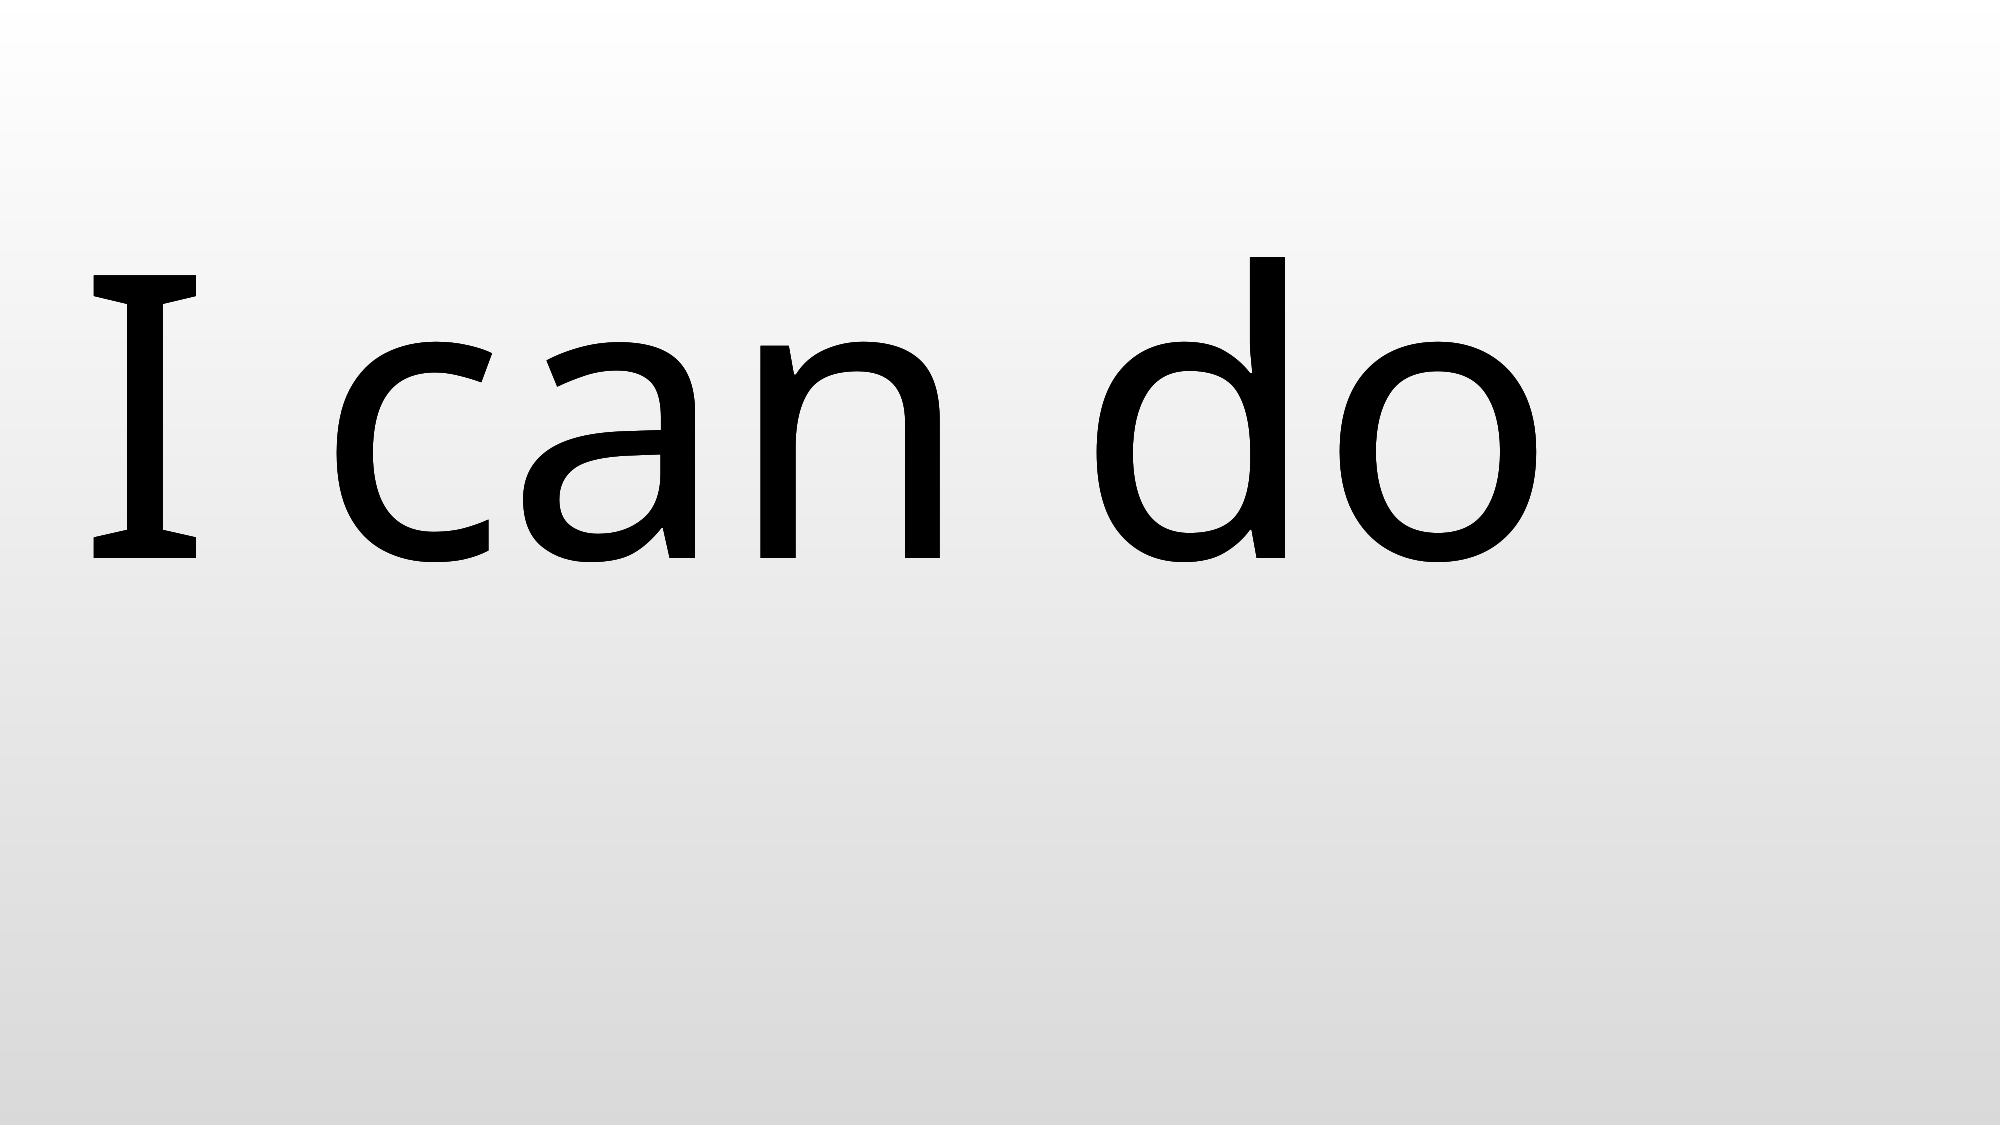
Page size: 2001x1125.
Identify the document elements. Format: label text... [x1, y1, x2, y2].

text_box I can do [63, 154, 1915, 772]
